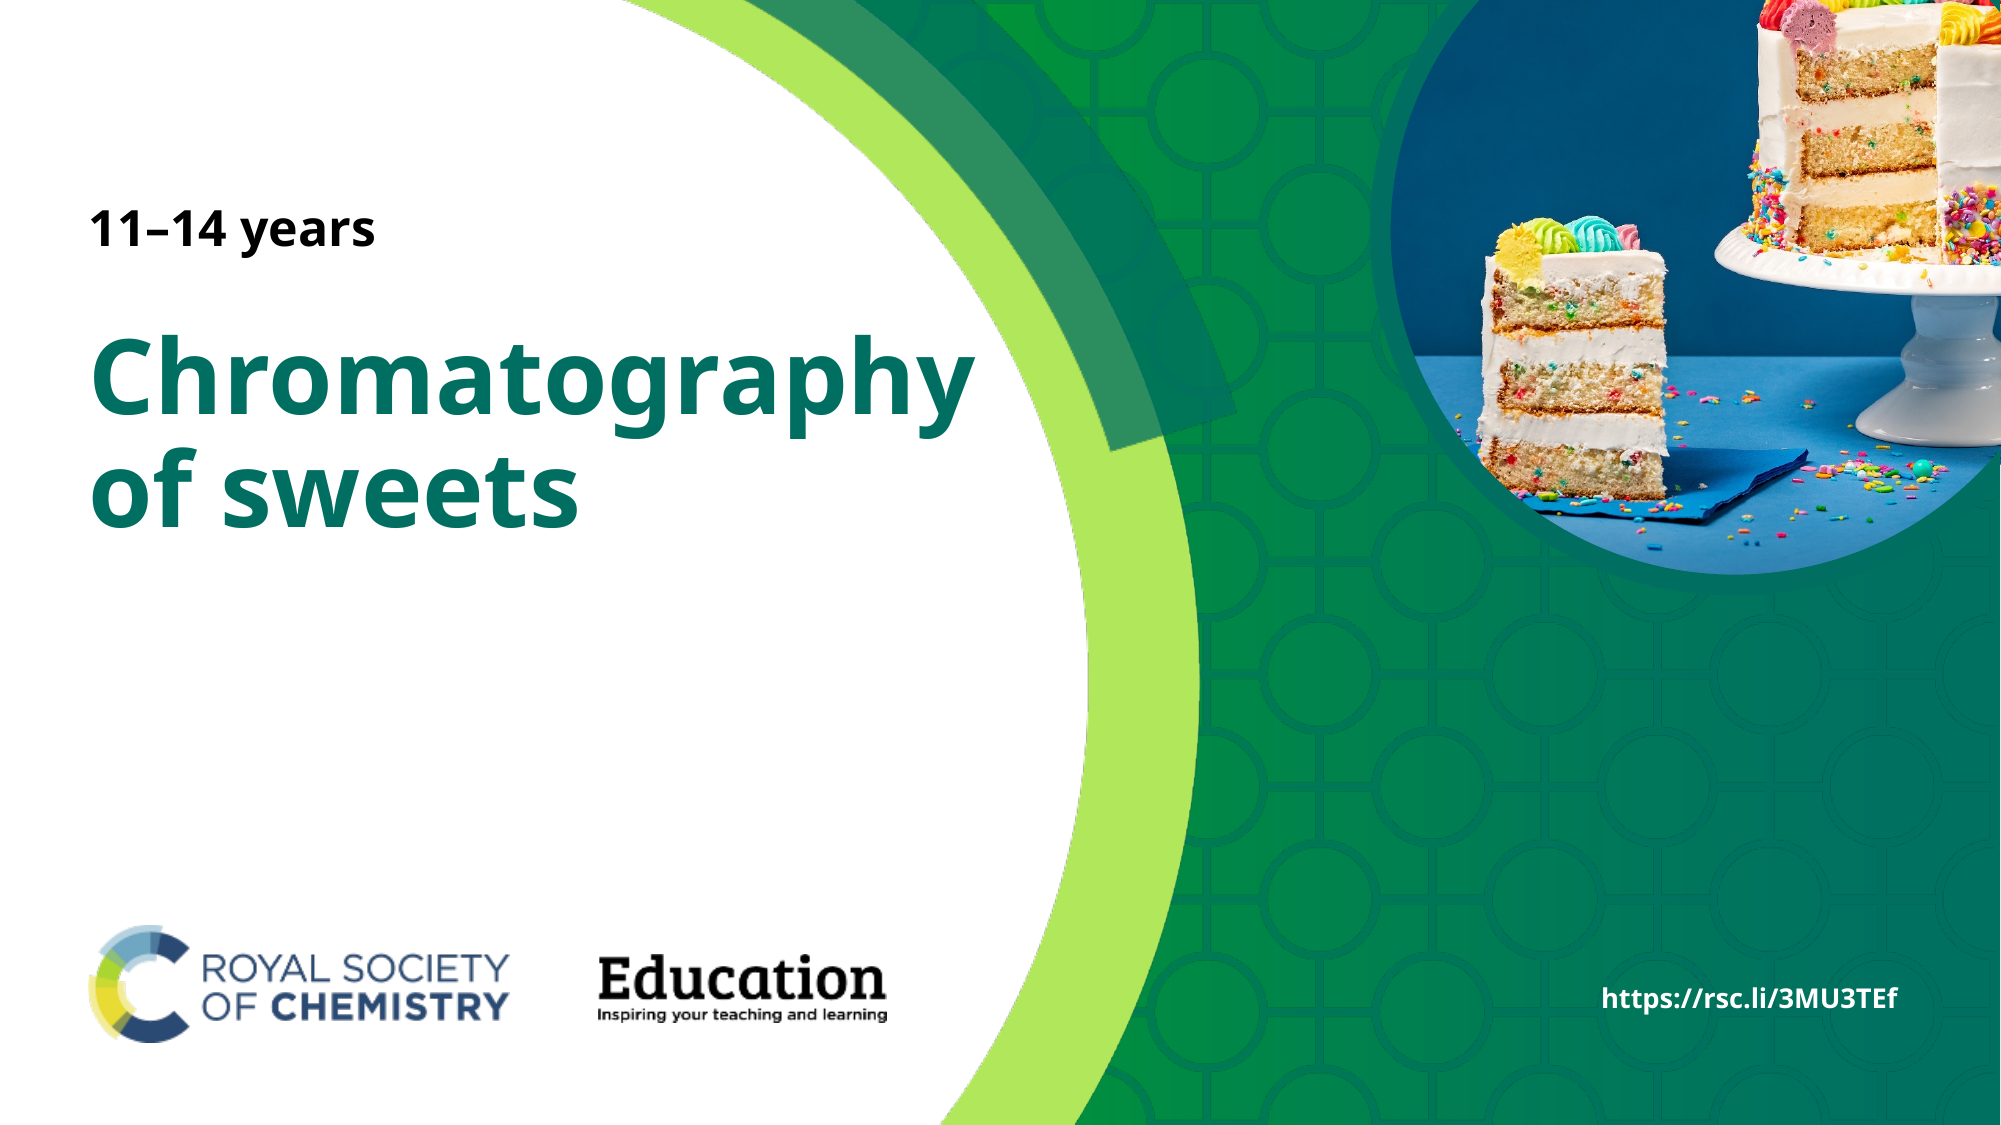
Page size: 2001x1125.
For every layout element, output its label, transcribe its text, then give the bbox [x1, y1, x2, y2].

subtitle Chromatography of sweets [88, 324, 986, 442]
text_box [1379, 0, 2000, 587]
picture [0, 0, 2001, 1125]
title 11–14 years [88, 203, 945, 259]
